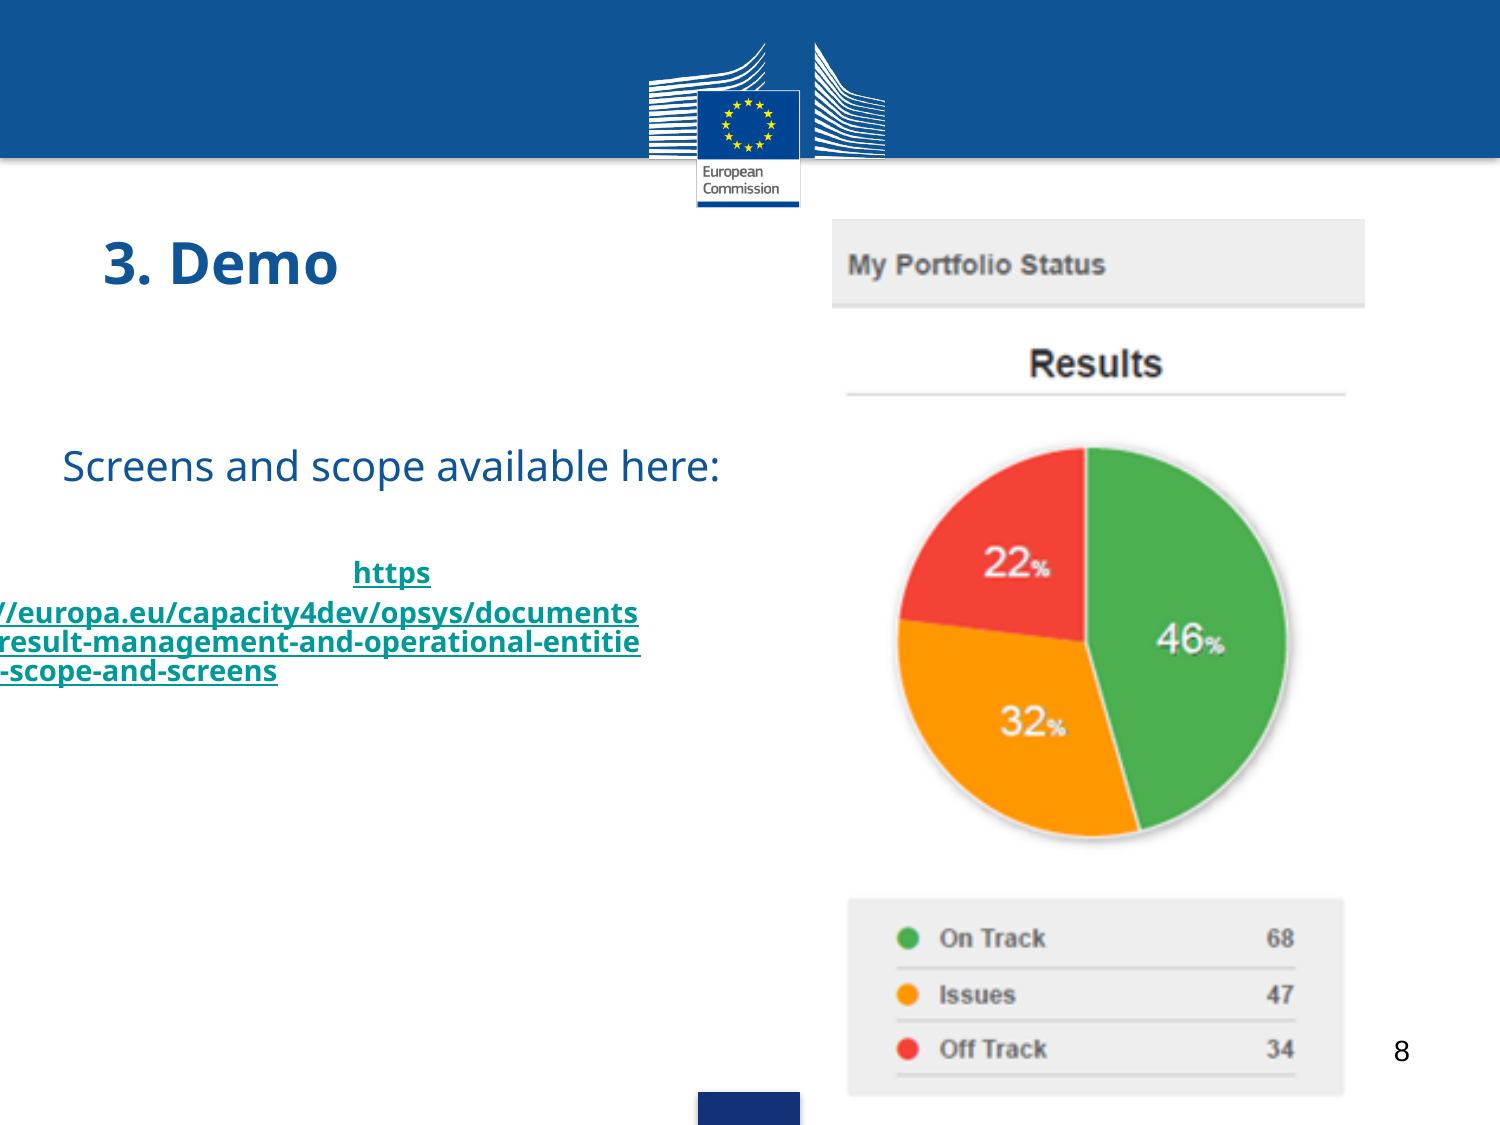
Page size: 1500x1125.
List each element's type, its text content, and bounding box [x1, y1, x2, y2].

list Screens and scope available here: https://europa.eu/capacity4dev/opsys/documents/result-management-and-operational-entities-scope-and-screens [0, 432, 739, 1071]
slide_number 8 [1368, 1024, 1425, 1103]
picture [832, 219, 1365, 1109]
picture [649, 42, 885, 184]
title 3. Demo [29, 184, 1447, 339]
